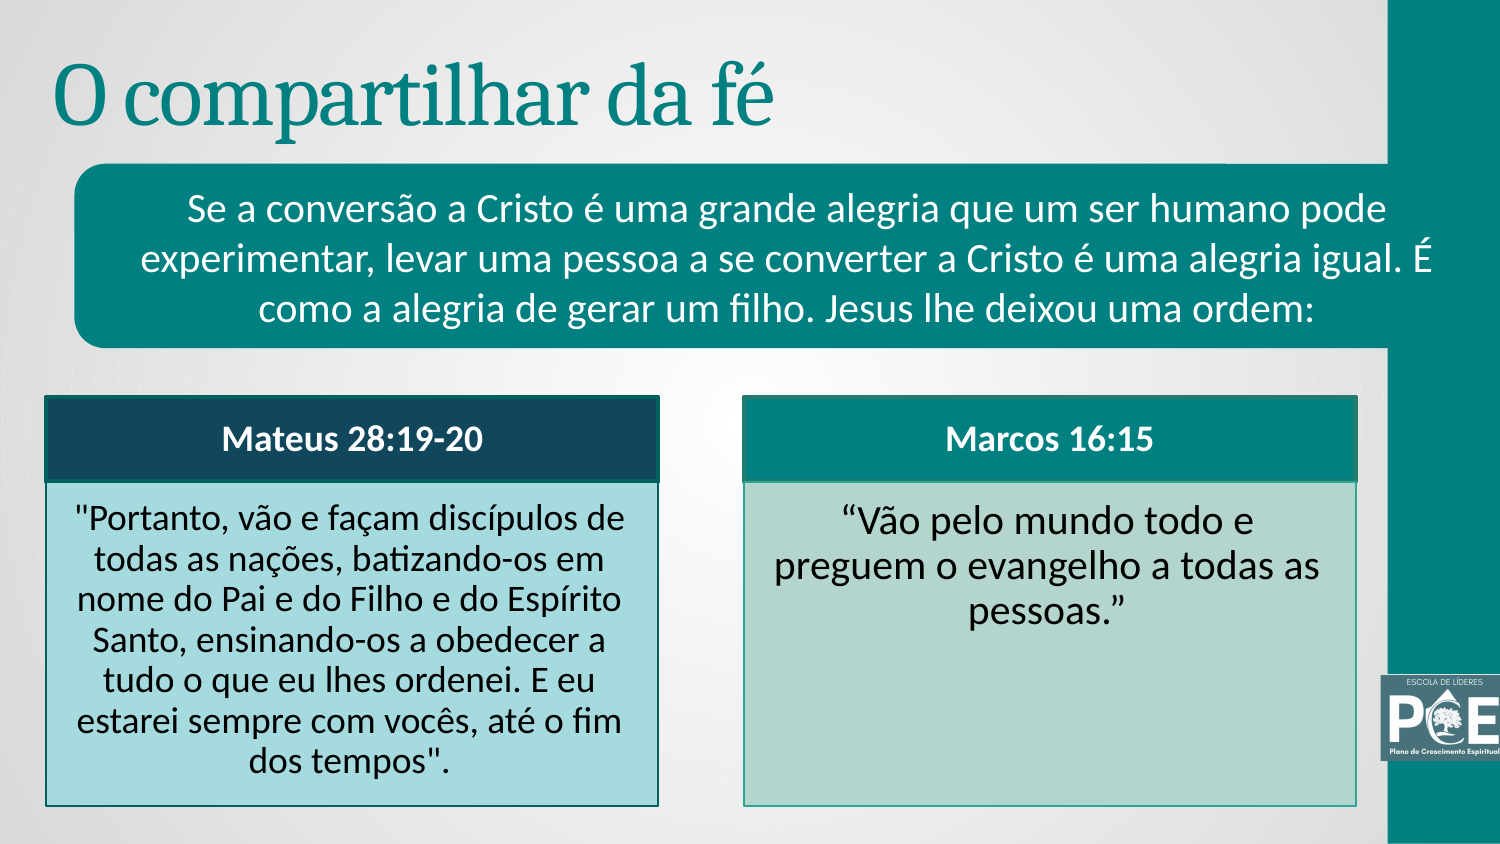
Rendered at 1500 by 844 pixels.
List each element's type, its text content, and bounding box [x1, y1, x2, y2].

title O compartilhar da fé [45, 27, 1466, 151]
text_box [74, 163, 1500, 349]
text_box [46, 396, 659, 477]
picture [1380, 674, 1500, 761]
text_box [743, 481, 1356, 807]
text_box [46, 481, 659, 818]
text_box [743, 396, 1356, 477]
